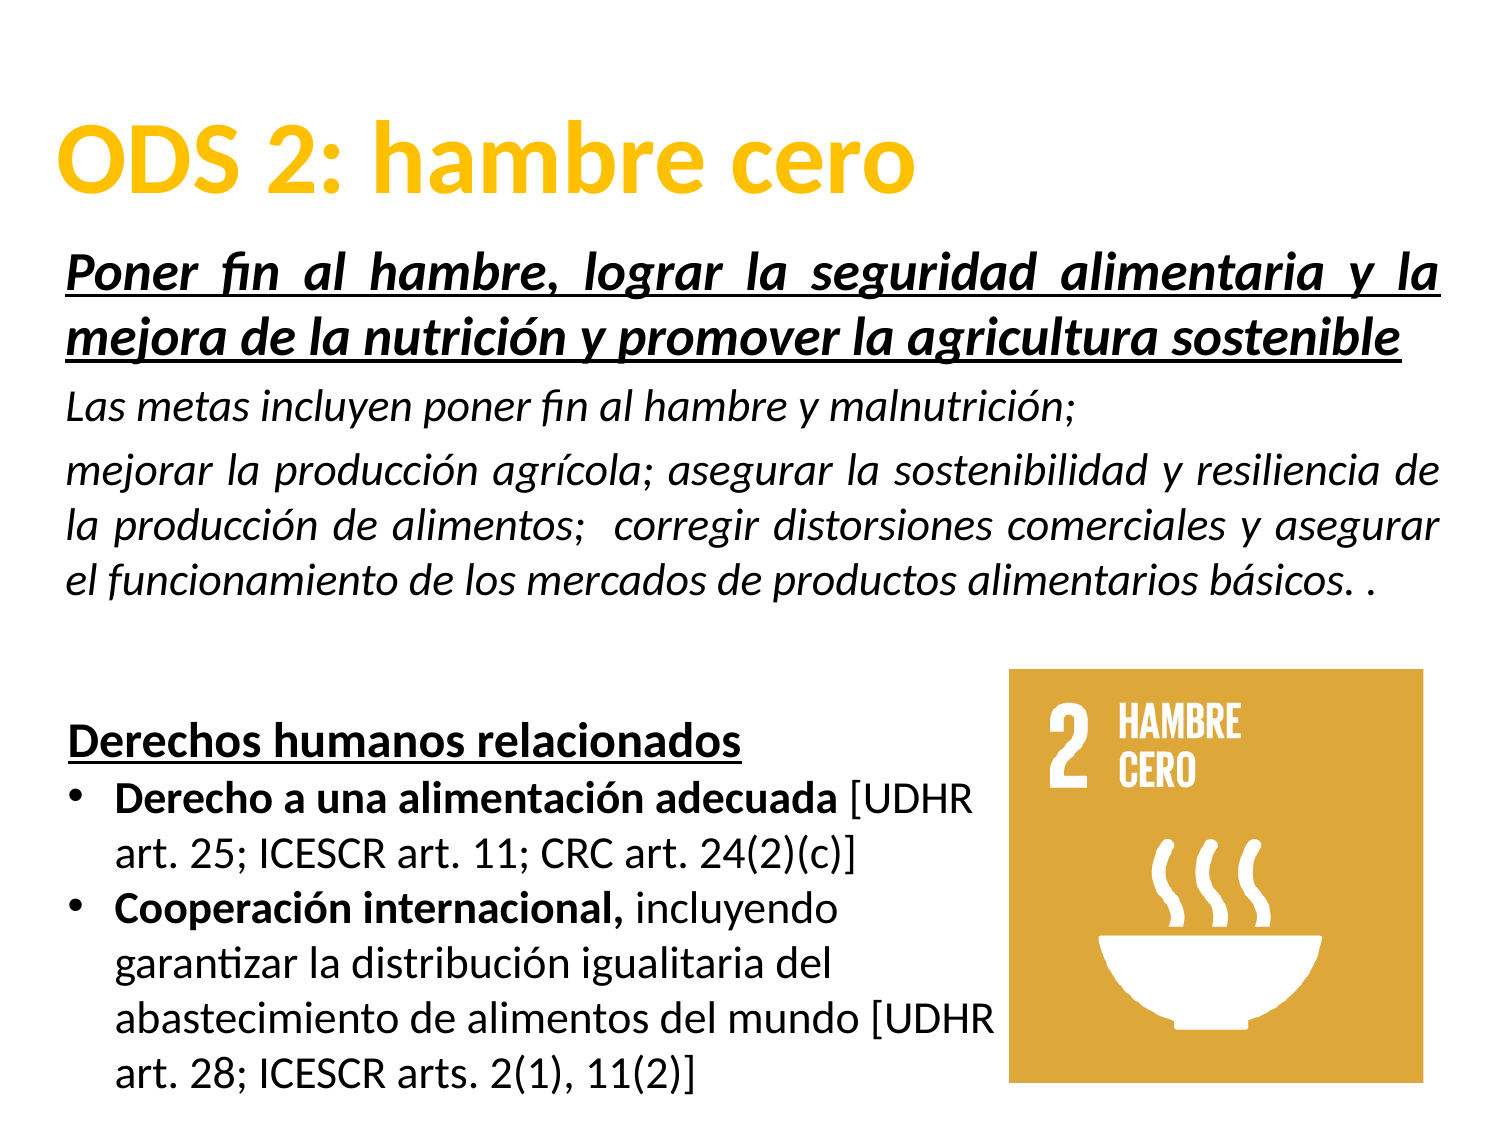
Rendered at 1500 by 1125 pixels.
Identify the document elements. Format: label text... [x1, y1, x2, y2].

title ODS 2: hambre cero [41, 30, 1459, 273]
picture [1009, 668, 1424, 1083]
subtitle Poner fin al hambre, lograr la seguridad alimentaria y la mejora de la nutrición y promover la agricultura sostenible Las metas incluyen poner fin al hambre y malnutrición; mejorar la producción agrícola; asegurar la sostenibilidad y resiliencia de la producción de alimentos; corregir distorsiones comerciales y asegurar el funcionamiento de los mercados de productos alimentarios básicos. . [50, 227, 1456, 677]
text_box Derechos humanos relacionados Derecho a una alimentación adecuada [UDHR art. 25; ICESCR art. 11; CRC art. 24(2)(c)] Cooperación internacional, incluyendo garantizar la distribución igualitaria del abastecimiento de alimentos del mundo [UDHR art. 28; ICESCR arts. 2(1), 11(2)] [53, 700, 1034, 1105]
